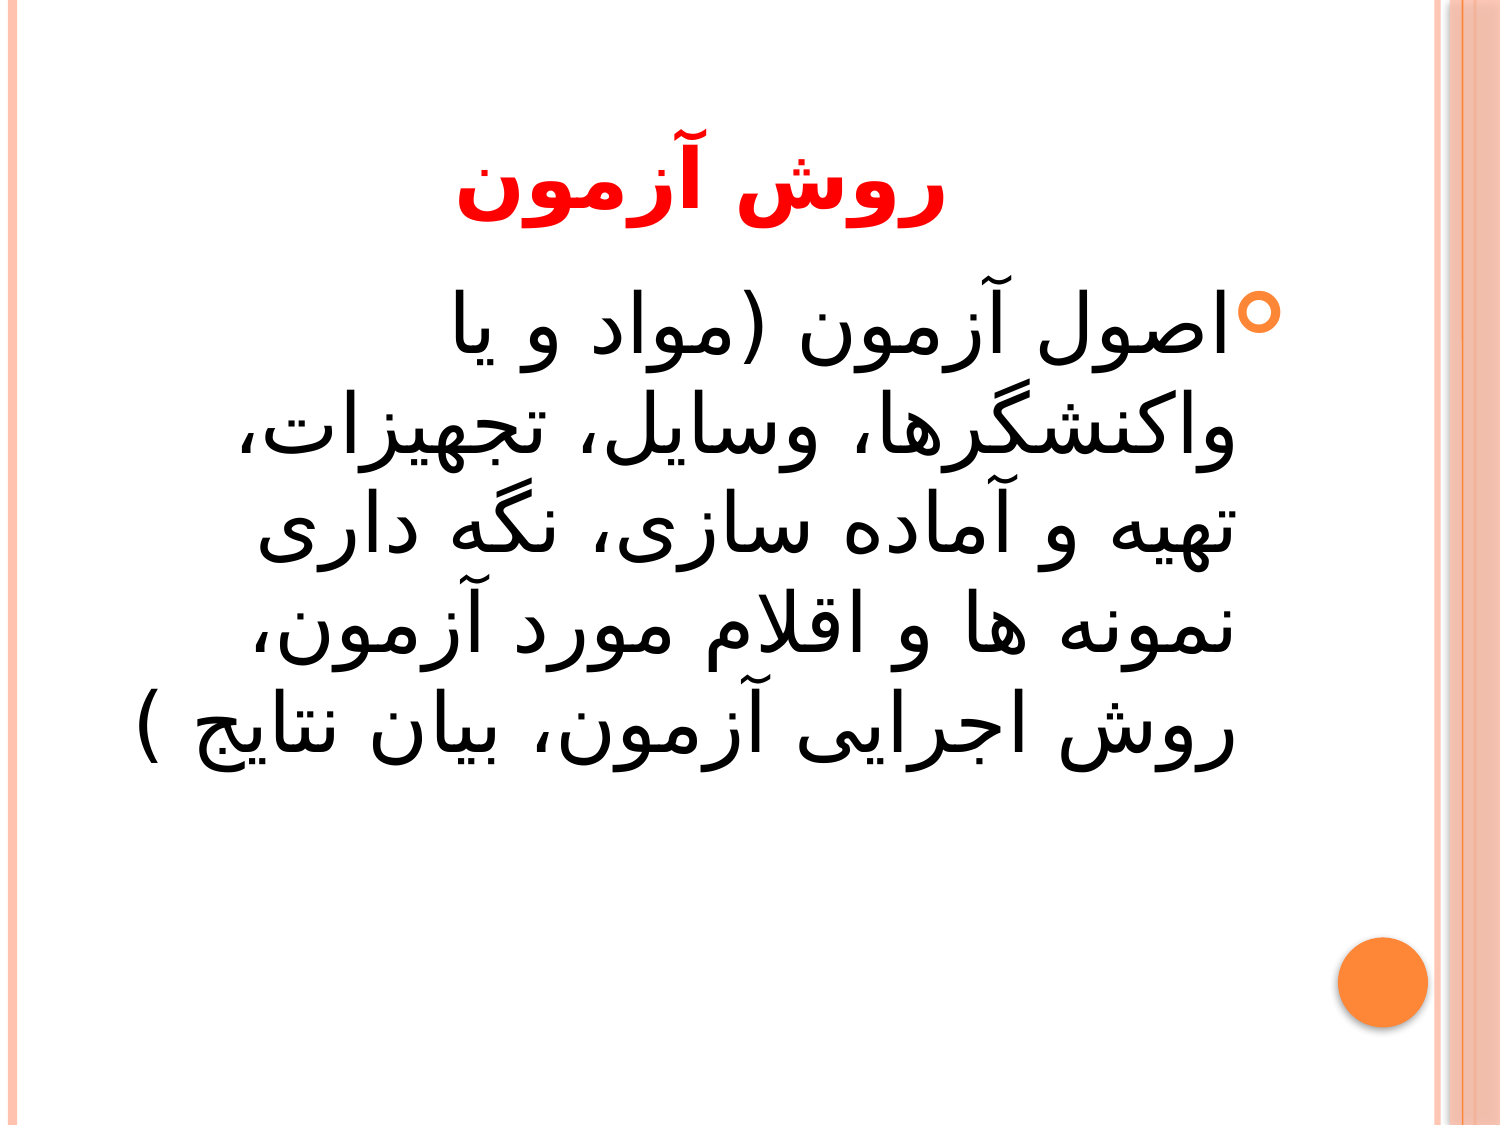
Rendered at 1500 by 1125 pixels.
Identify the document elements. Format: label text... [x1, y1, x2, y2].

title روش آزمون [75, 45, 1300, 233]
list اصول آزمون (مواد و یا واکنشگرها، وسایل، تجهیزات، تهیه و آماده سازی، نگه داری نمونه ها و اقلام مورد آزمون، روش اجرایی آزمون، بیان نتایج ) [75, 262, 1300, 1062]
